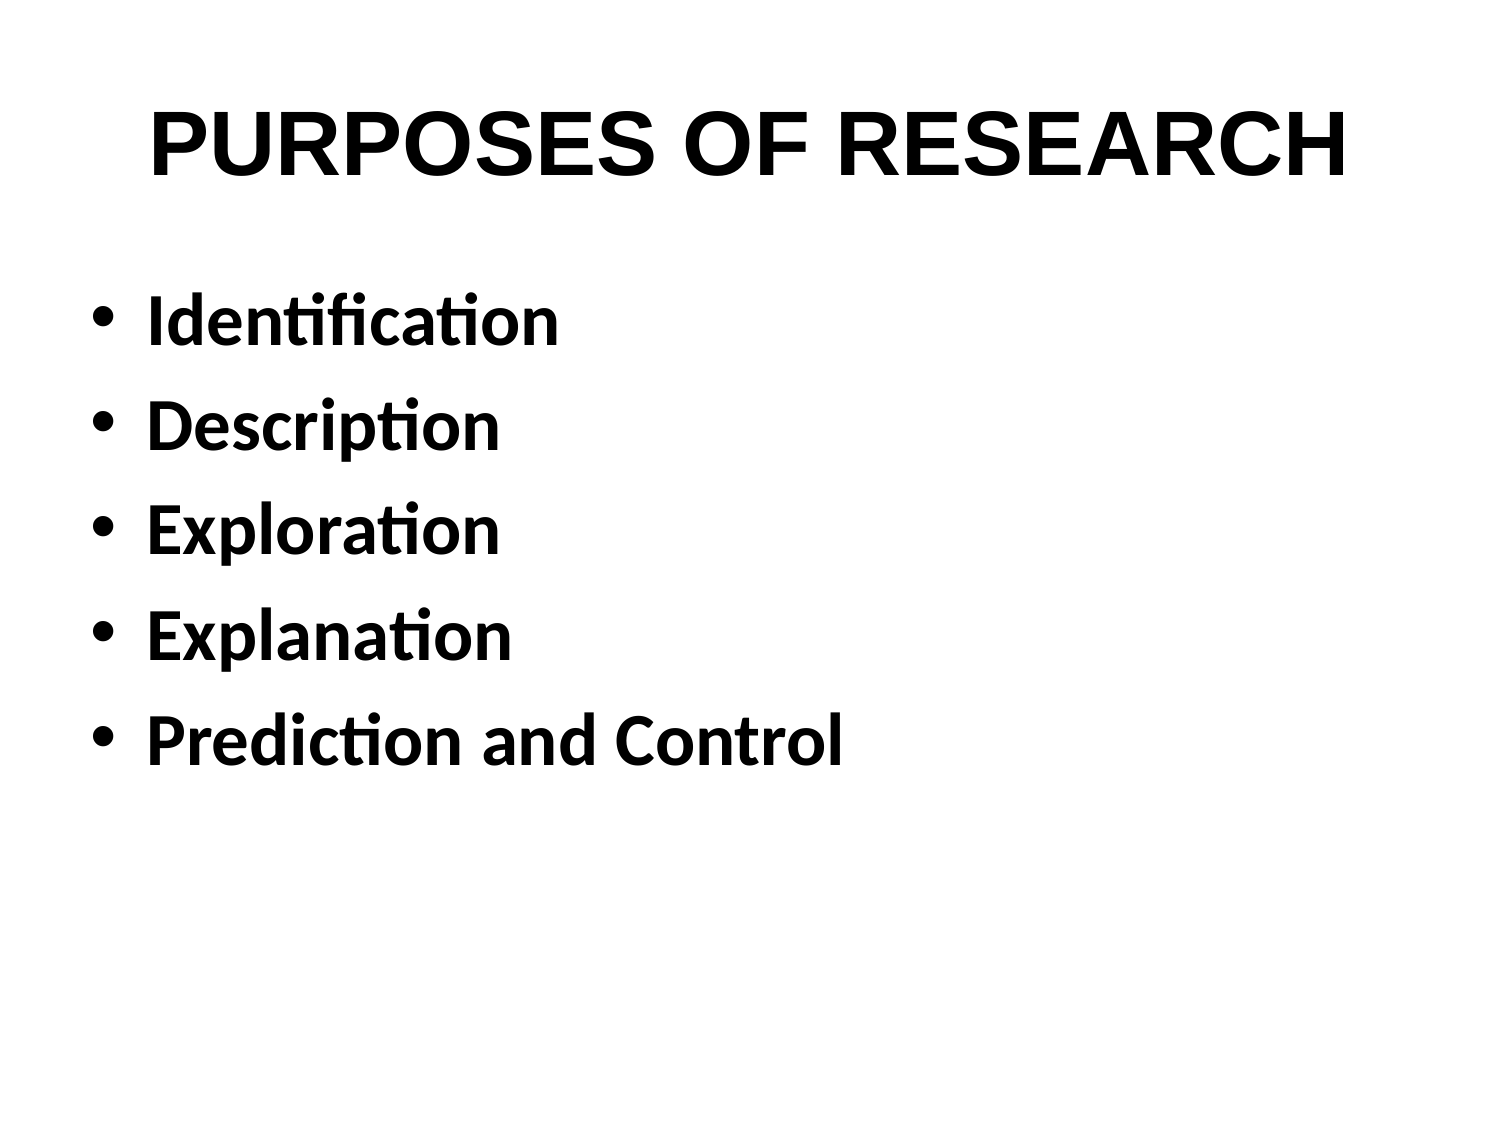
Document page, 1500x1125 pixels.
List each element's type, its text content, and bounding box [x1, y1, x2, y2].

title PURPOSES OF RESEARCH [75, 45, 1425, 233]
list Identification Description Exploration Explanation Prediction and Control [75, 262, 1425, 1005]
